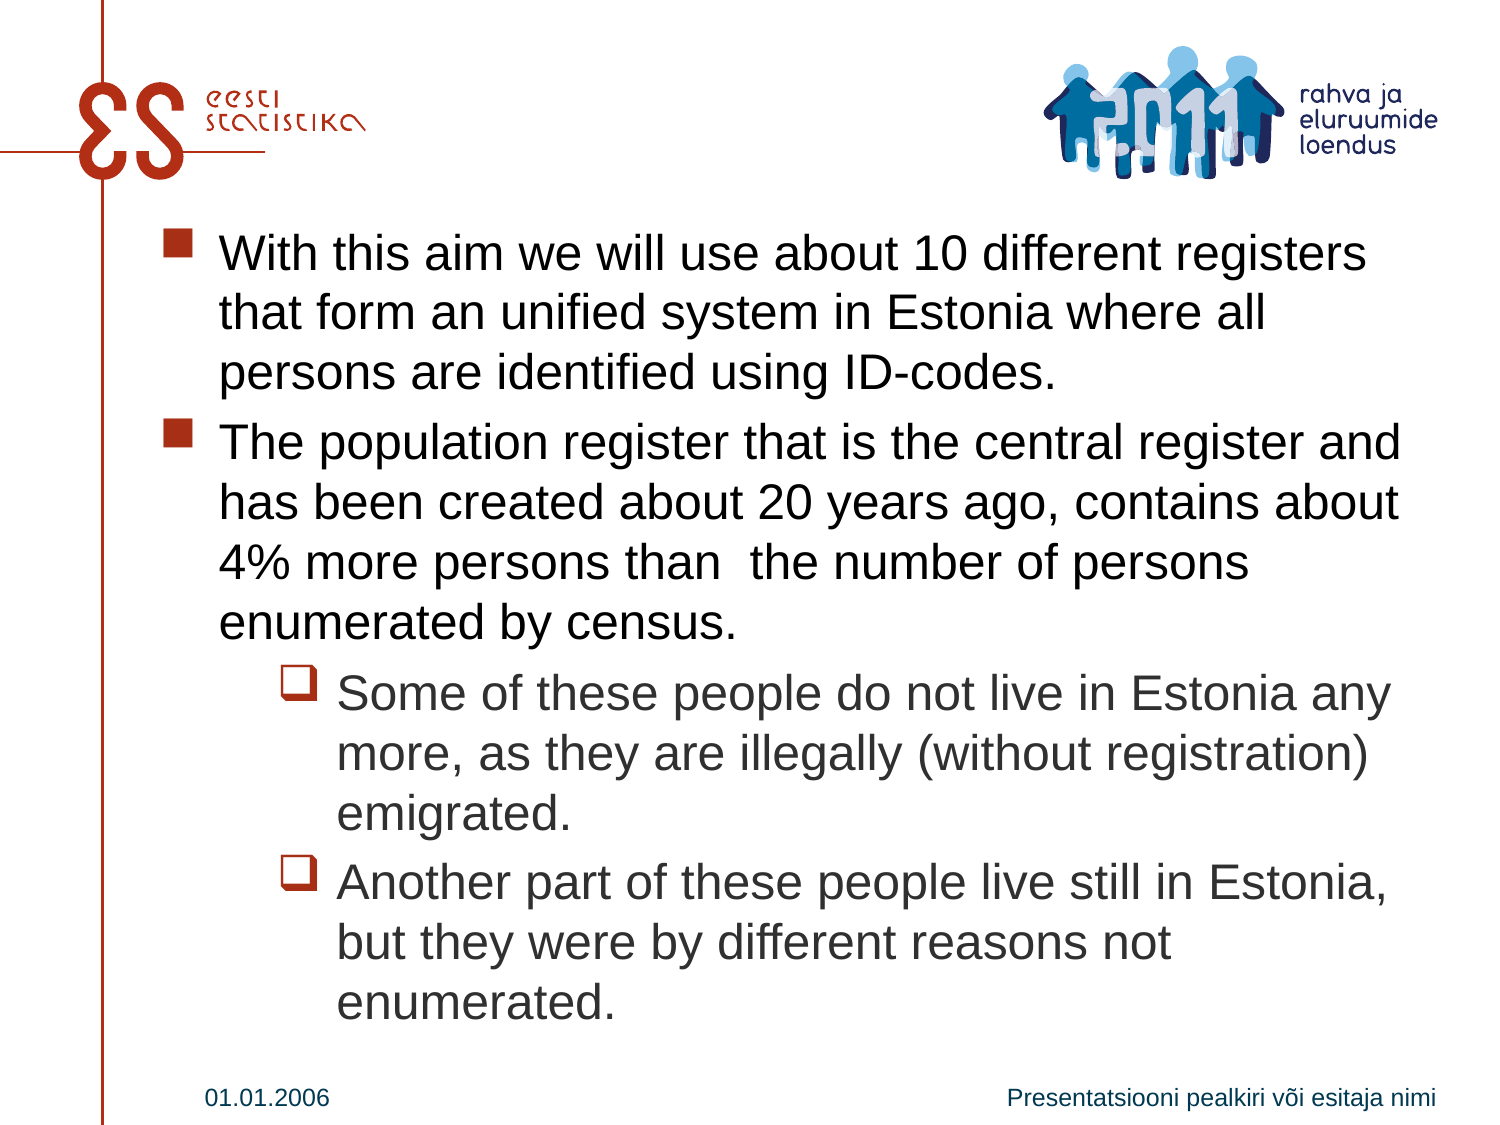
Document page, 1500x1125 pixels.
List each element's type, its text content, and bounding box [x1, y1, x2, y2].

list With this aim we will use about 10 different registers that form an unified system in Estonia where all persons are identified using ID-codes. The population register that is the central register and has been created about 20 years ago, contains about 4% more persons than the number of persons enumerated by census. Some of these people do not live in Estonia any more, as they are illegally (without registration) emigrated. Another part of these people live still in Estonia, but they were by different reasons not enumerated. [159, 219, 1438, 1051]
footer 01.01.2006 [204, 1087, 680, 1125]
